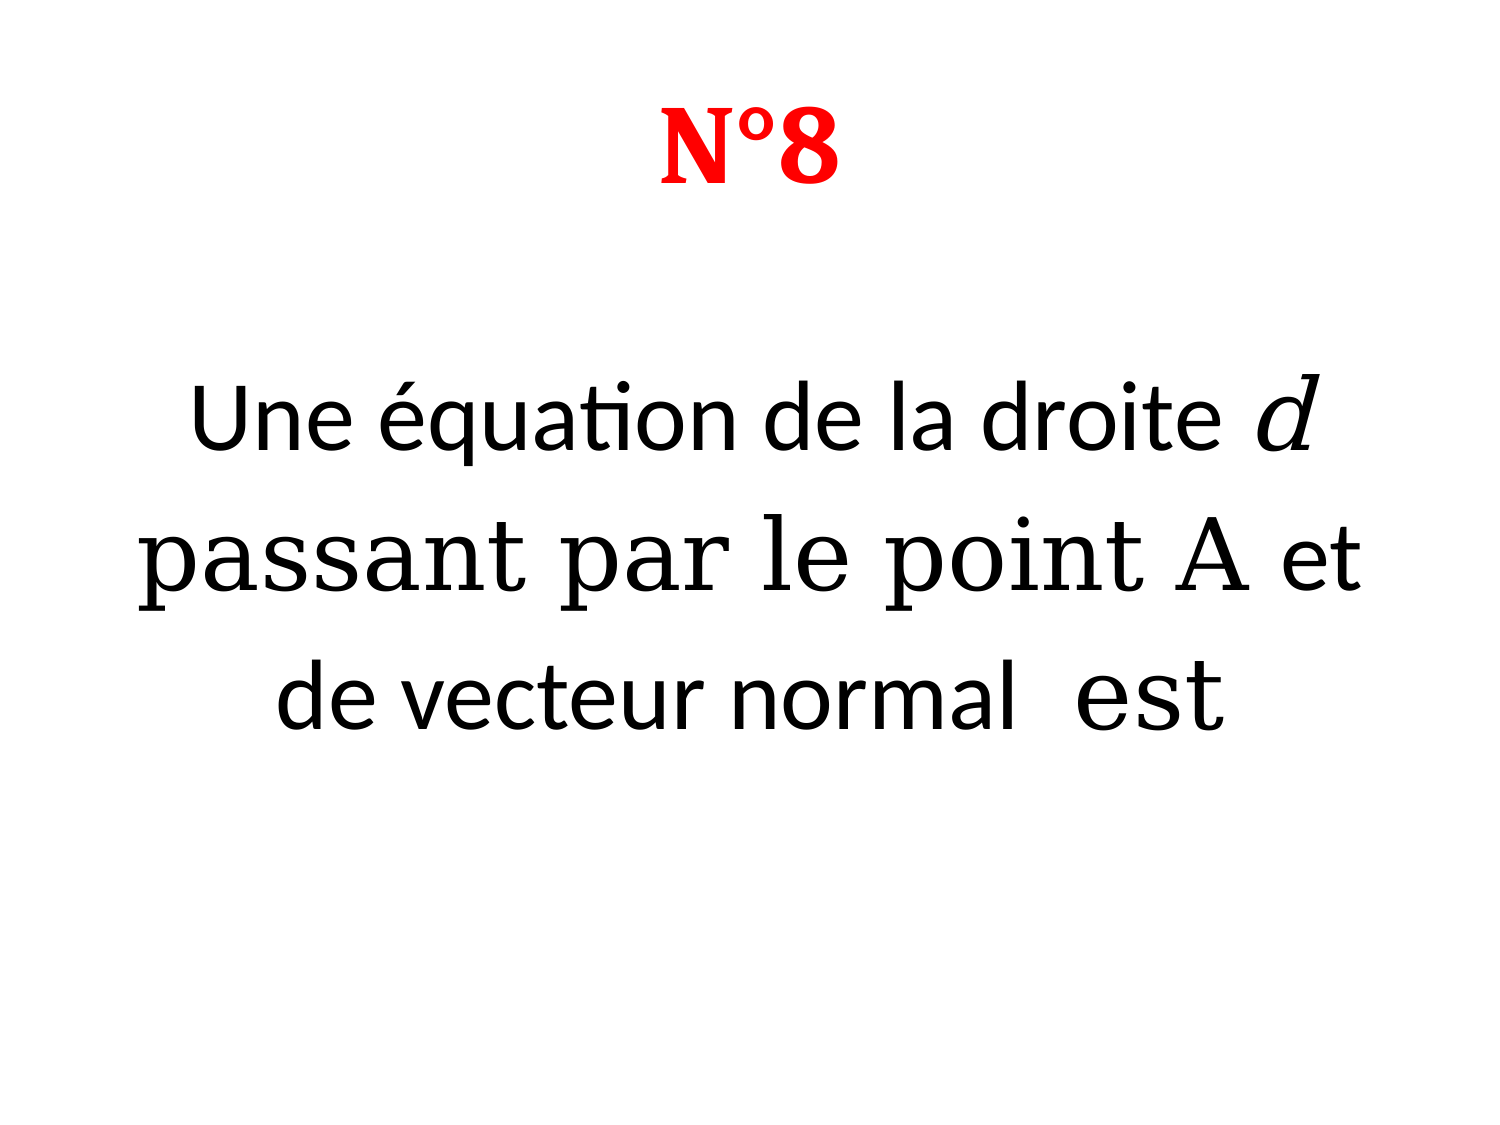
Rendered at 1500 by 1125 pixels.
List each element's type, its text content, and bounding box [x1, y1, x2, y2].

text_box N°8 [0, 63, 1500, 214]
